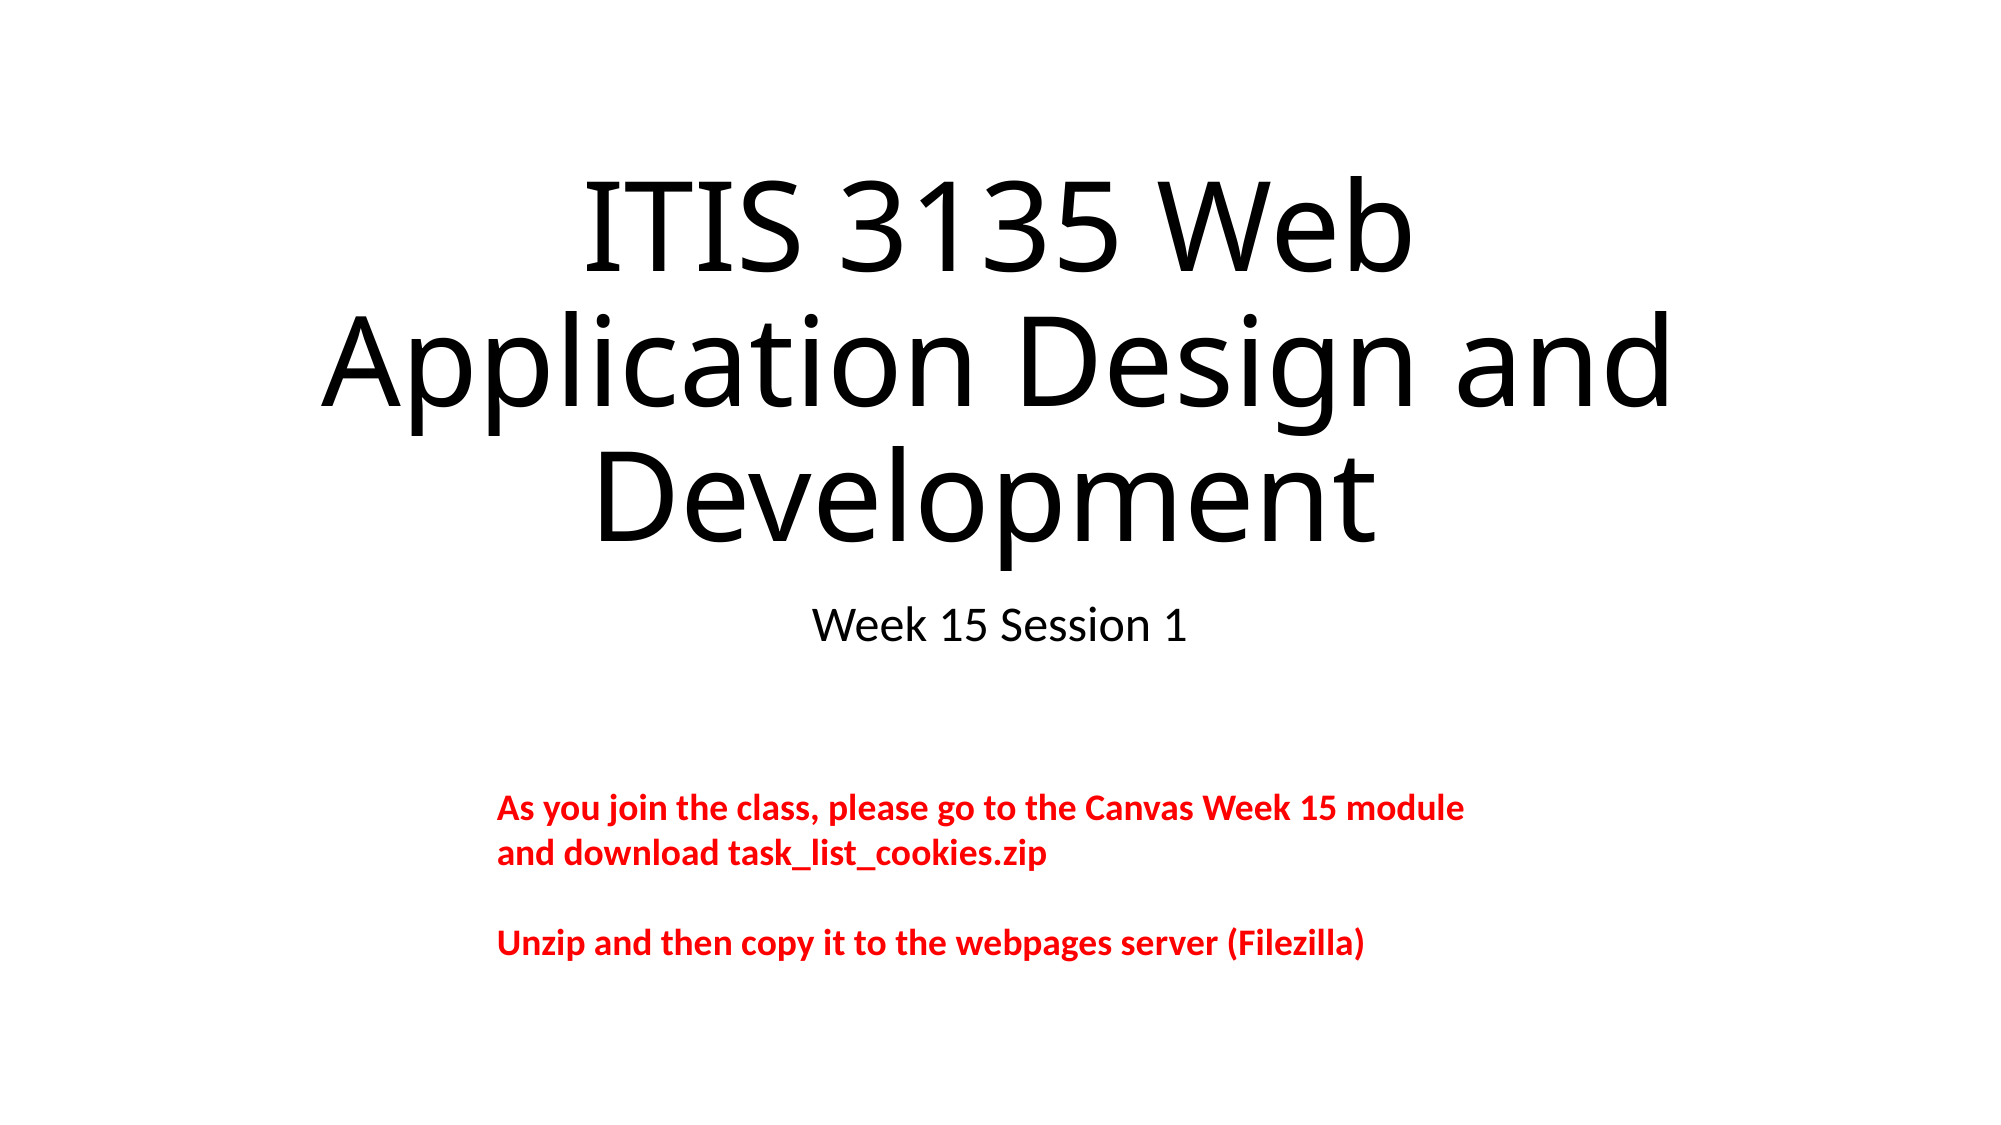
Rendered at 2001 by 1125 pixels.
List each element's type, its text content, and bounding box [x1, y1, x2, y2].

title ITIS 3135 Web Application Design and Development [249, 184, 1750, 576]
subtitle Week 15 Session 1 [249, 590, 1750, 682]
text_box As you join the class, please go to the Canvas Week 15 module and download task_list_cookies.zip Unzip and then copy it to the webpages server (Filezilla) [482, 775, 1483, 970]
